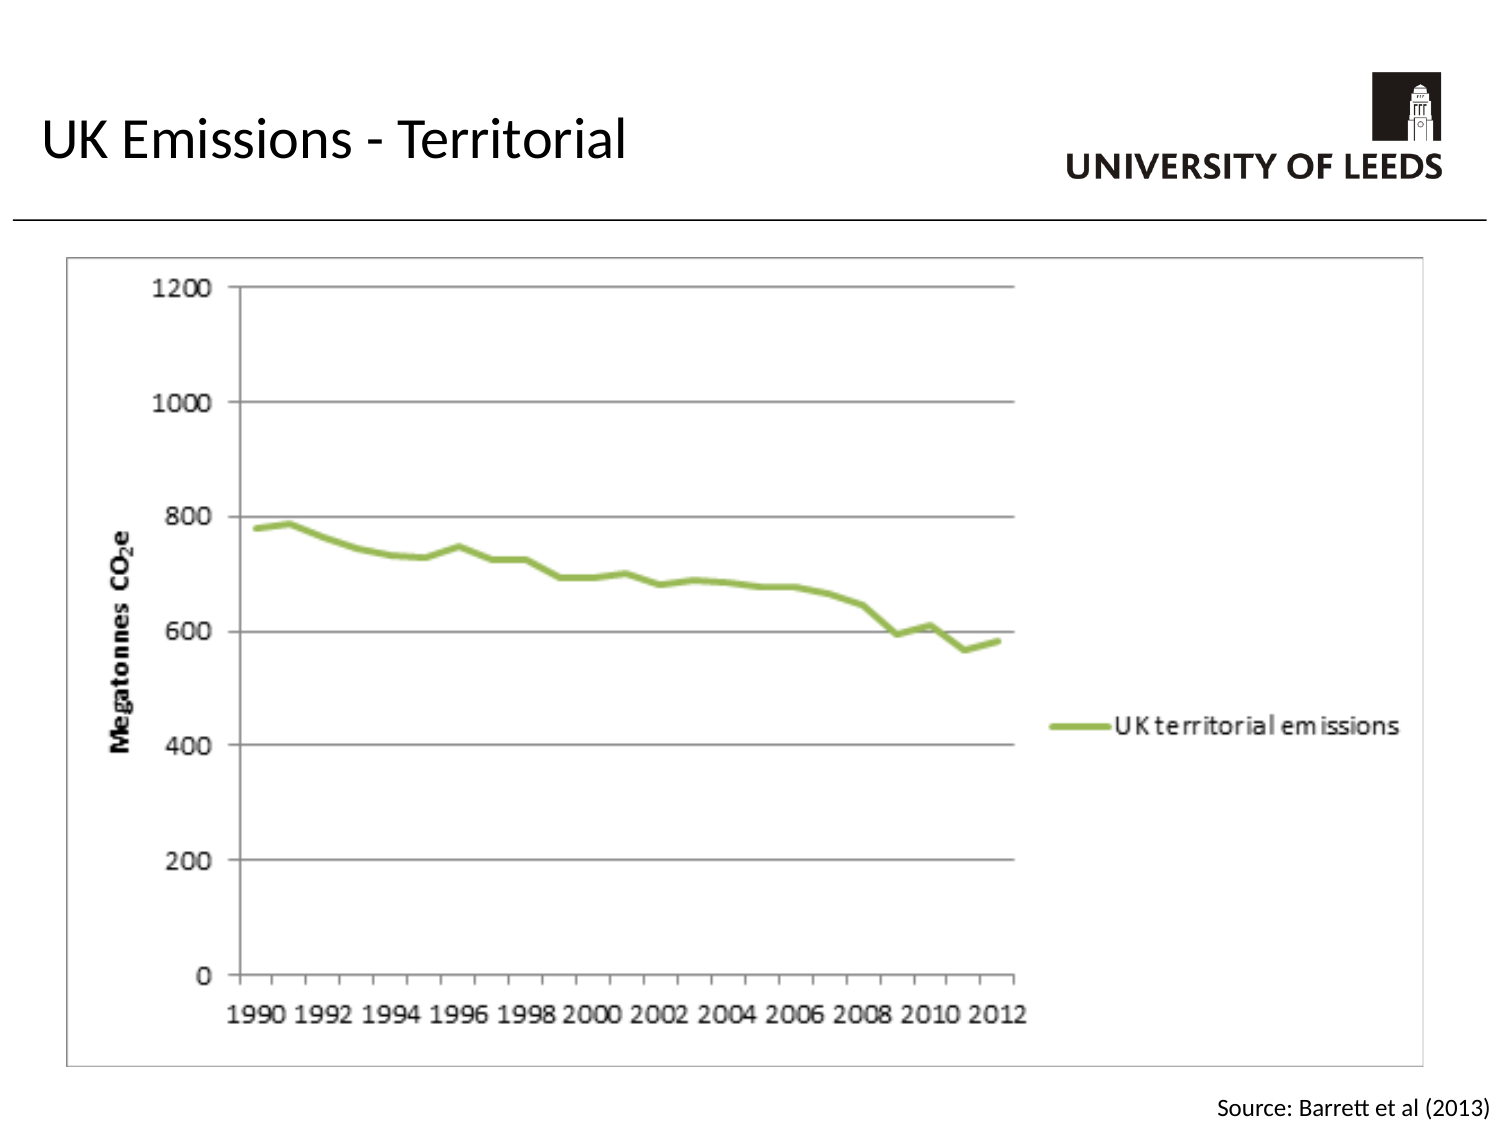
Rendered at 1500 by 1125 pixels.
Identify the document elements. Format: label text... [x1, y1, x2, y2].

text_box UK Emissions - Territorial [41, 54, 1041, 176]
picture [64, 256, 1424, 1067]
text_box Source: Barrett et al (2013) [927, 1084, 1500, 1125]
picture [1067, 72, 1442, 179]
